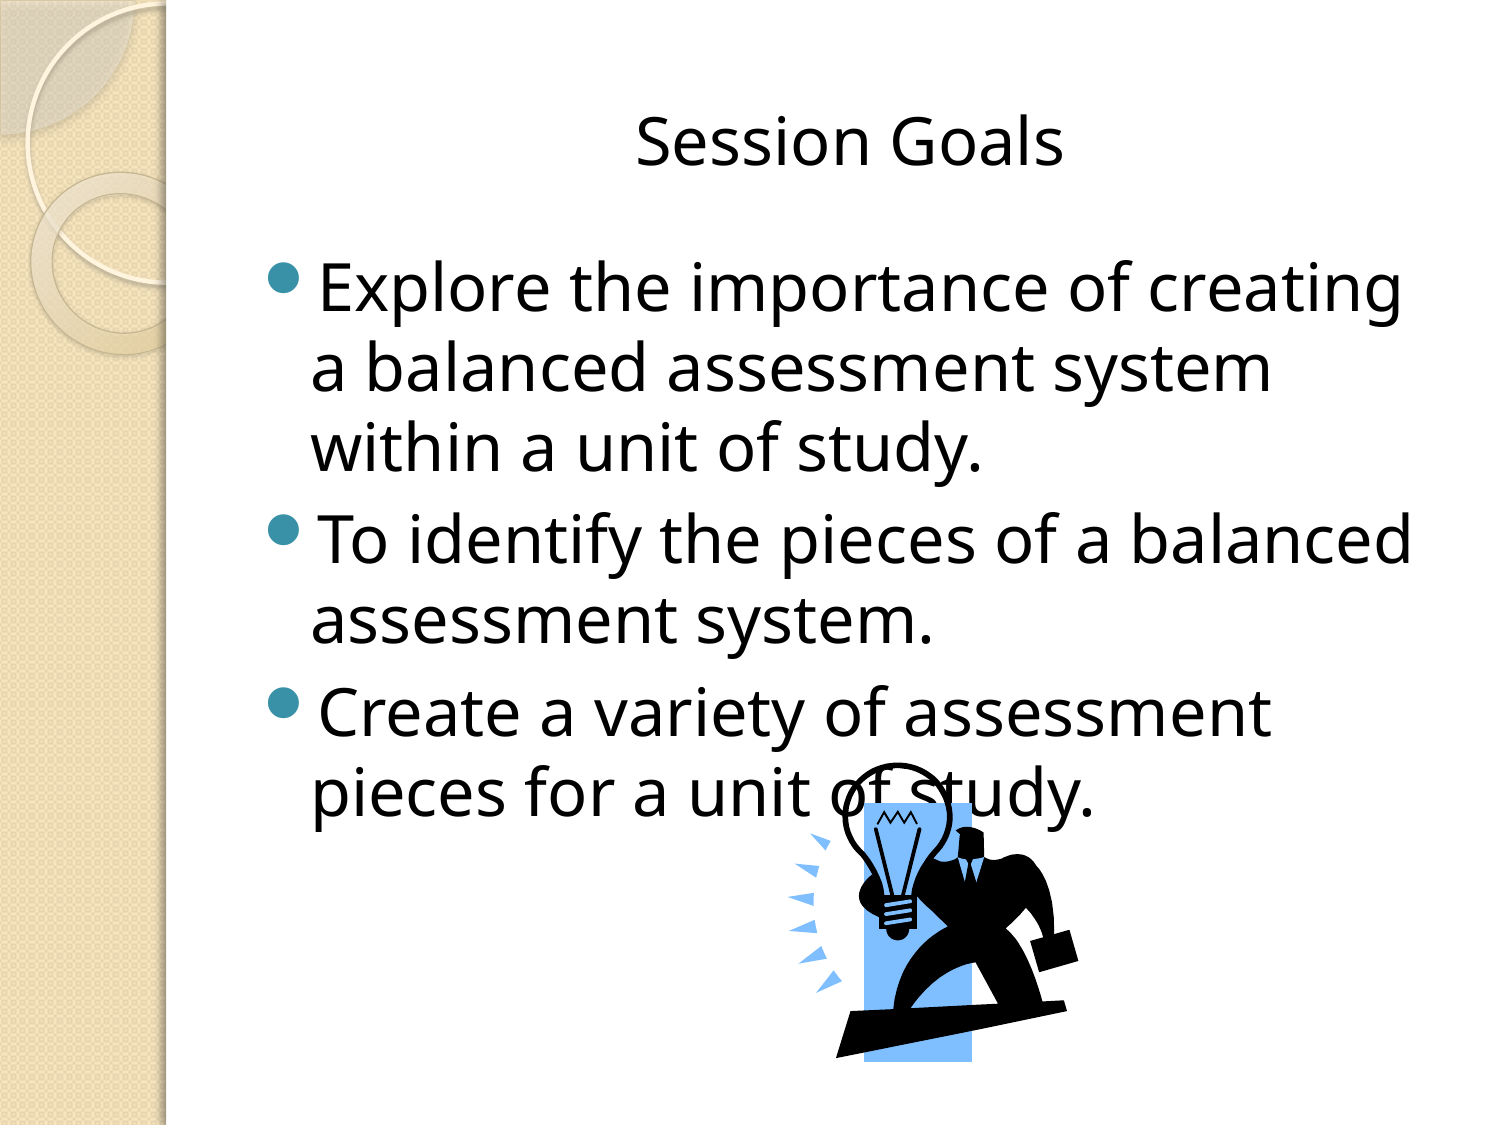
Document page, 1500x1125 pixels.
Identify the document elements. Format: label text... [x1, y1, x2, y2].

title Session Goals [235, 45, 1466, 233]
picture [787, 762, 1079, 1062]
list Explore the importance of creating a balanced assessment system within a unit of study. To identify the pieces of a balanced assessment system. Create a variety of assessment pieces for a unit of study. [235, 237, 1466, 1025]
